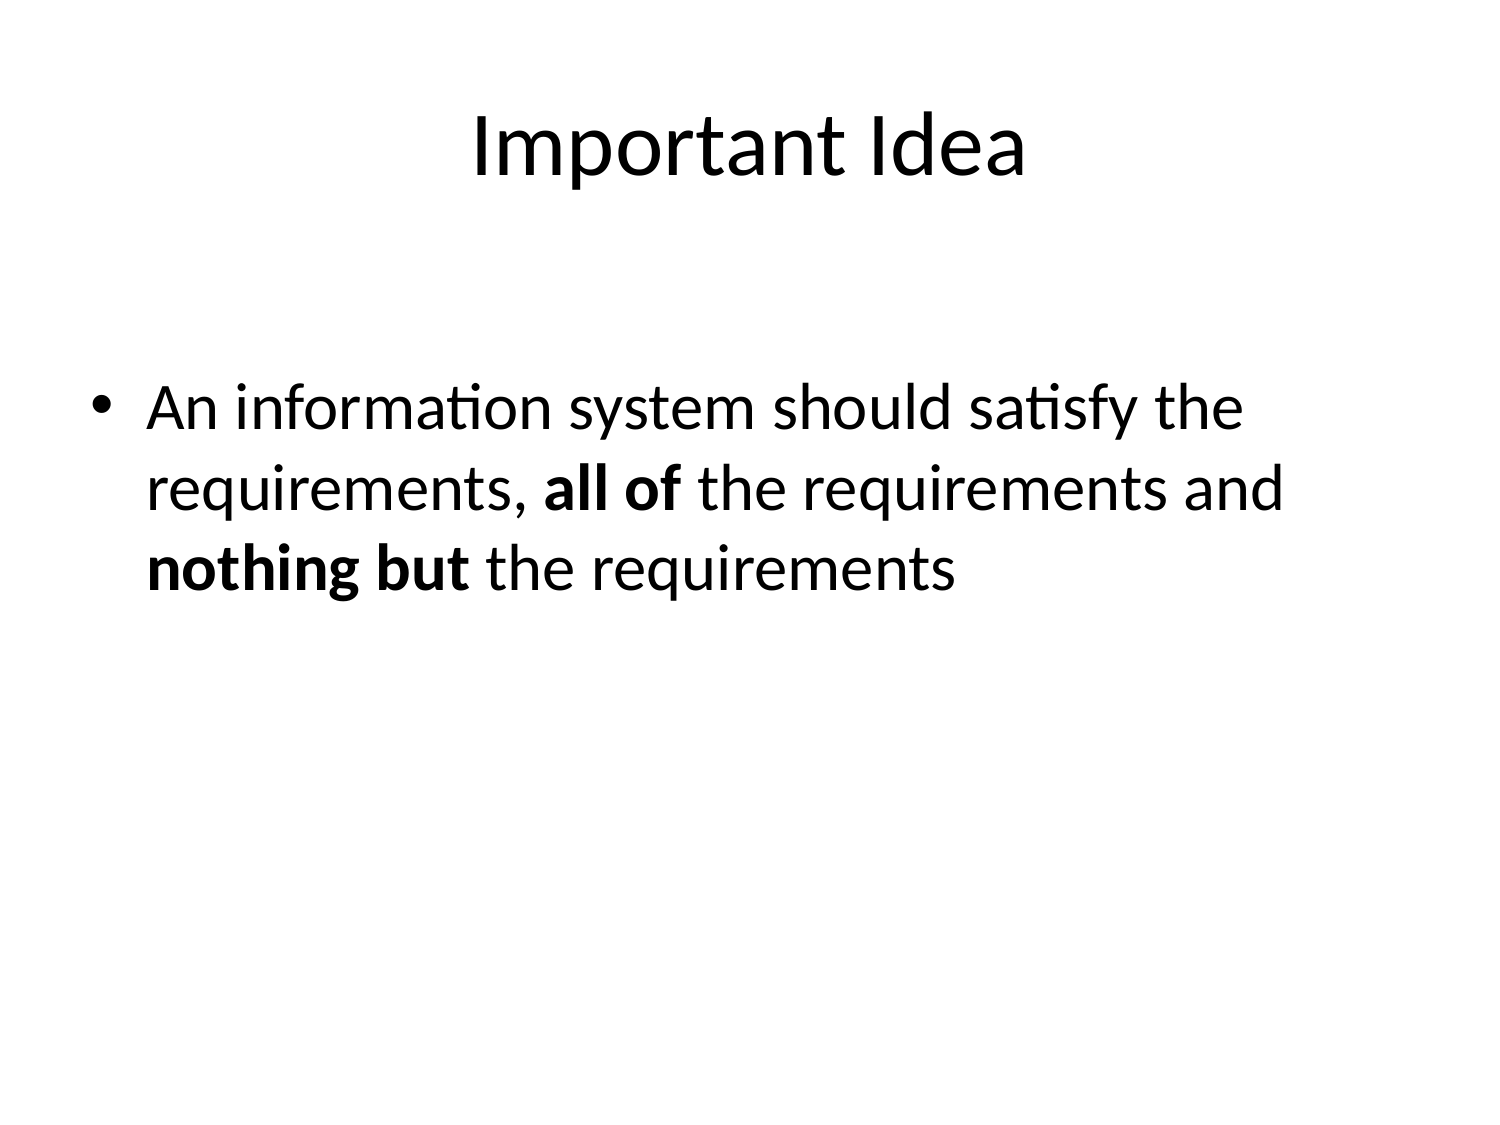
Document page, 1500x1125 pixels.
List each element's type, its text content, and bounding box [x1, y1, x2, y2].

title Important Idea [75, 45, 1425, 233]
list An information system should satisfy the requirements, all of the requirements and nothing but the requirements [75, 262, 1425, 1005]
